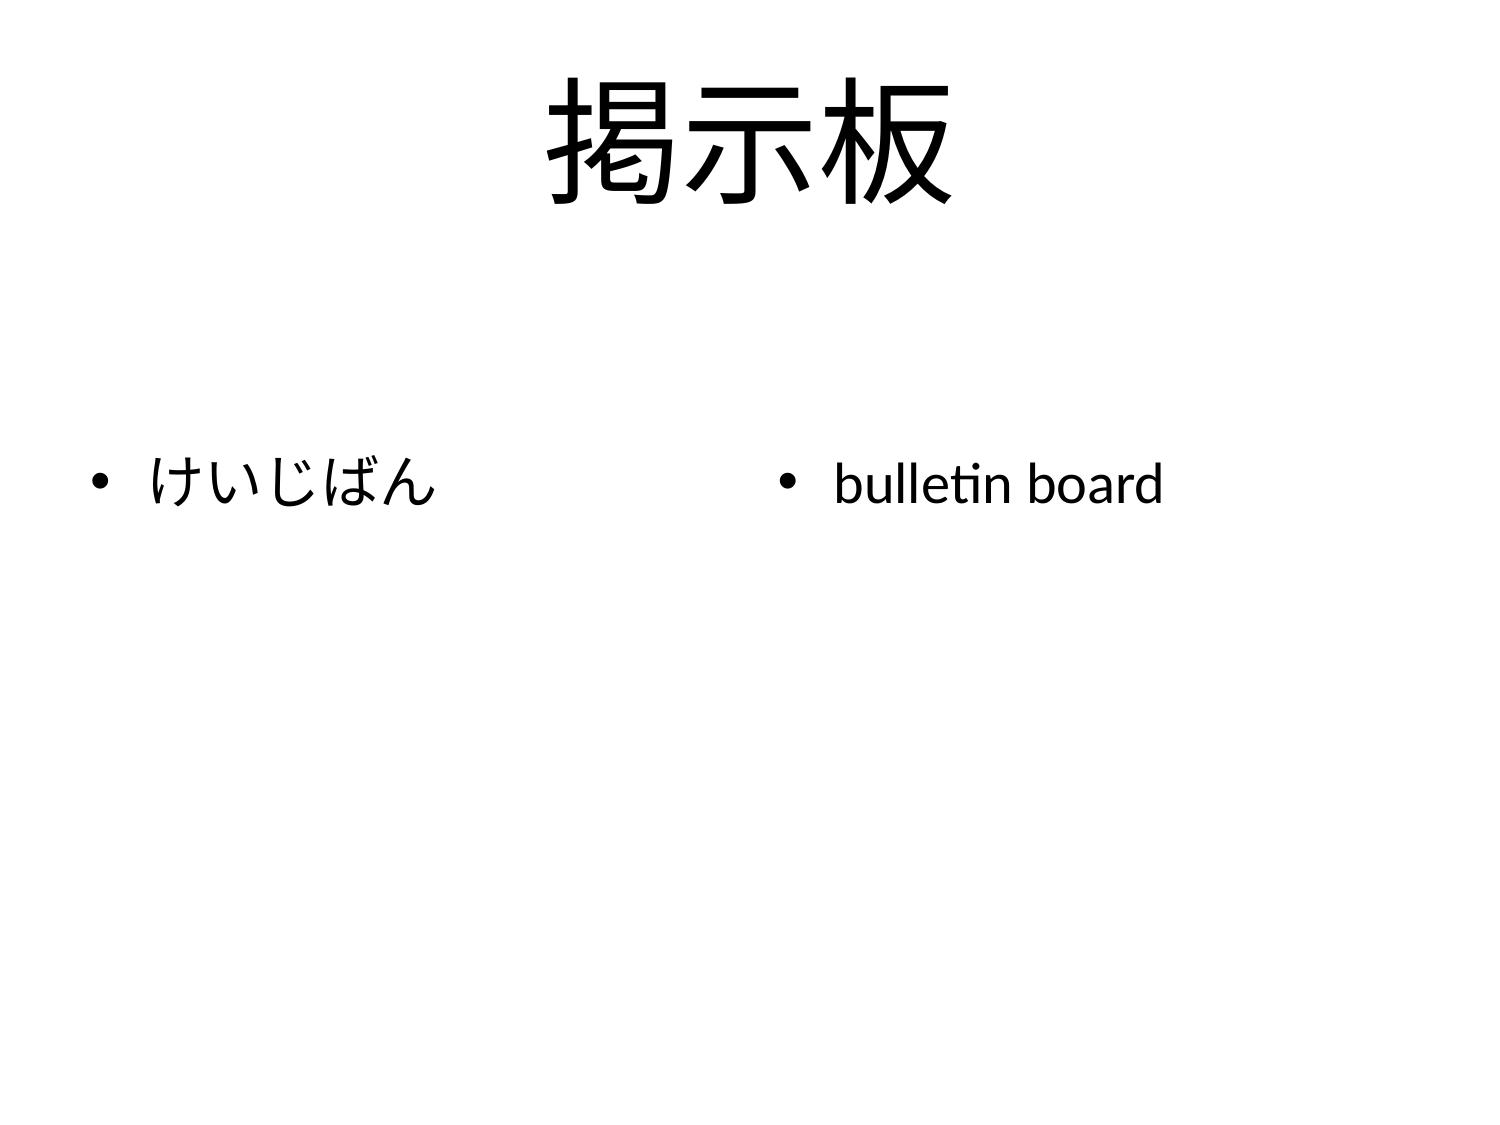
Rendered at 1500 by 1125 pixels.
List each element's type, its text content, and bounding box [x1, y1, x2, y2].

list けいじばん [74, 437, 738, 1006]
title 掲示板 [74, 44, 1426, 233]
list bulletin board [762, 437, 1426, 1006]
